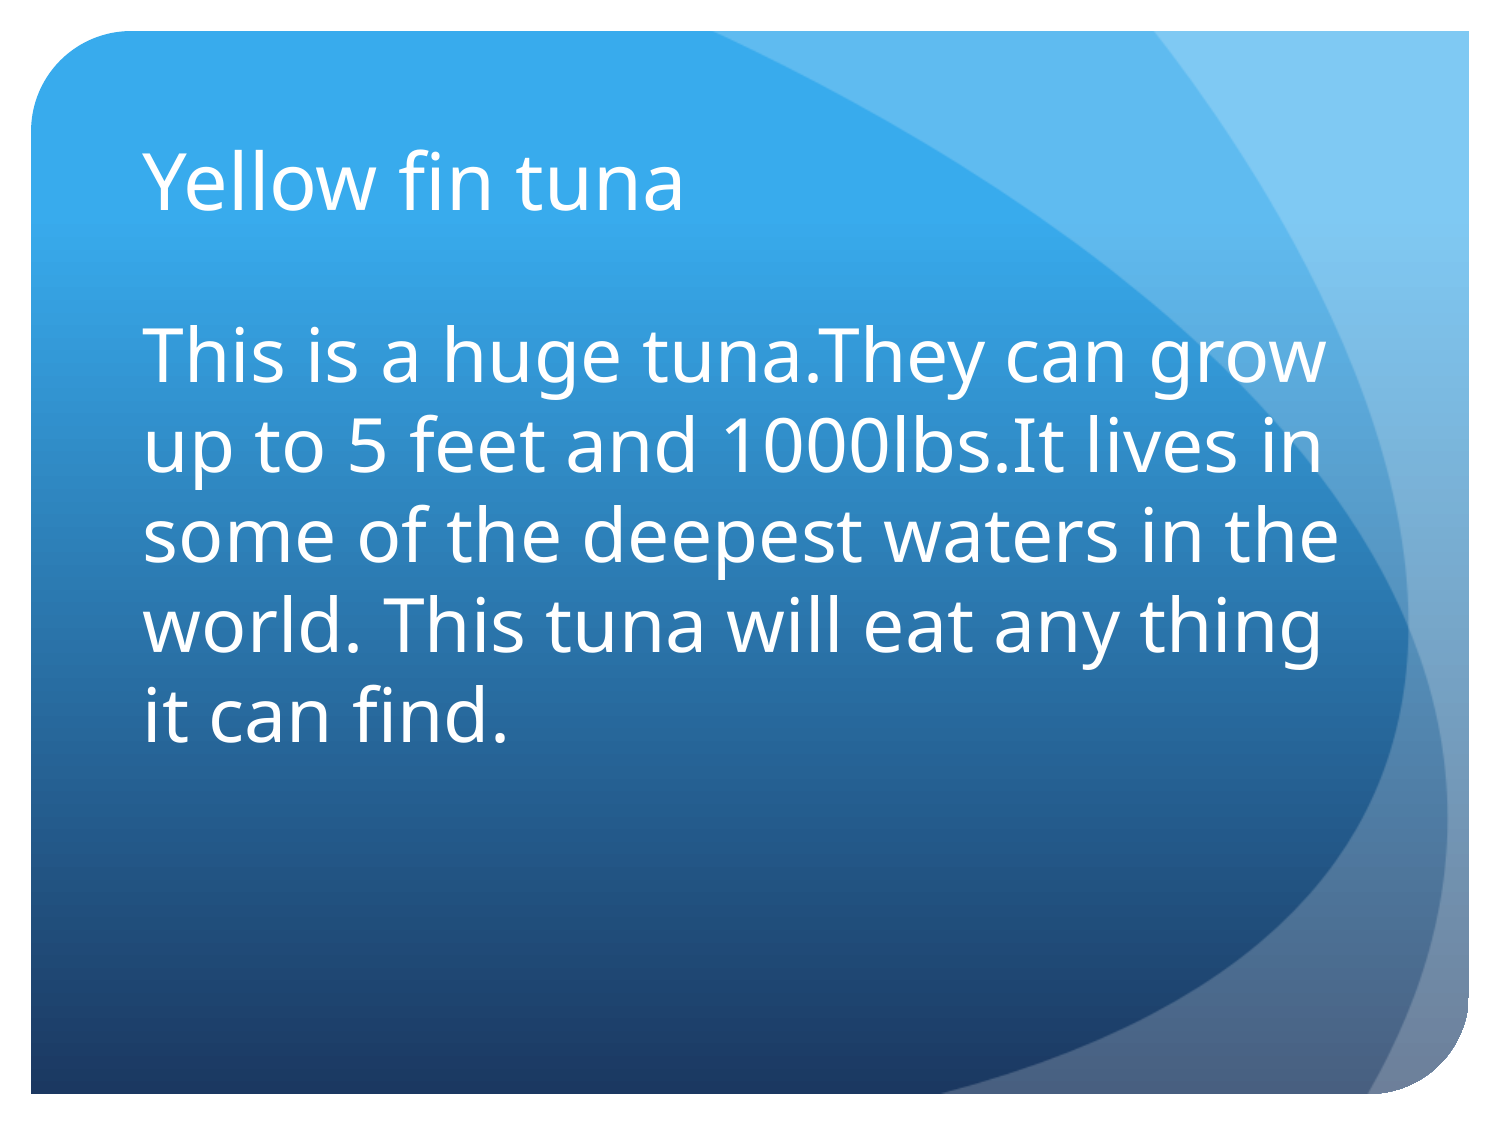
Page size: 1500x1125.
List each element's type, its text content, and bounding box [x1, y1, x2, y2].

title Yellow fin tuna [127, 62, 1372, 234]
list This is a huge tuna.They can grow up to 5 feet and 1000lbs.It lives in some of the deepest waters in the world. This tuna will eat any thing it can find. [127, 299, 1372, 991]
picture [24, 30, 1473, 1094]
